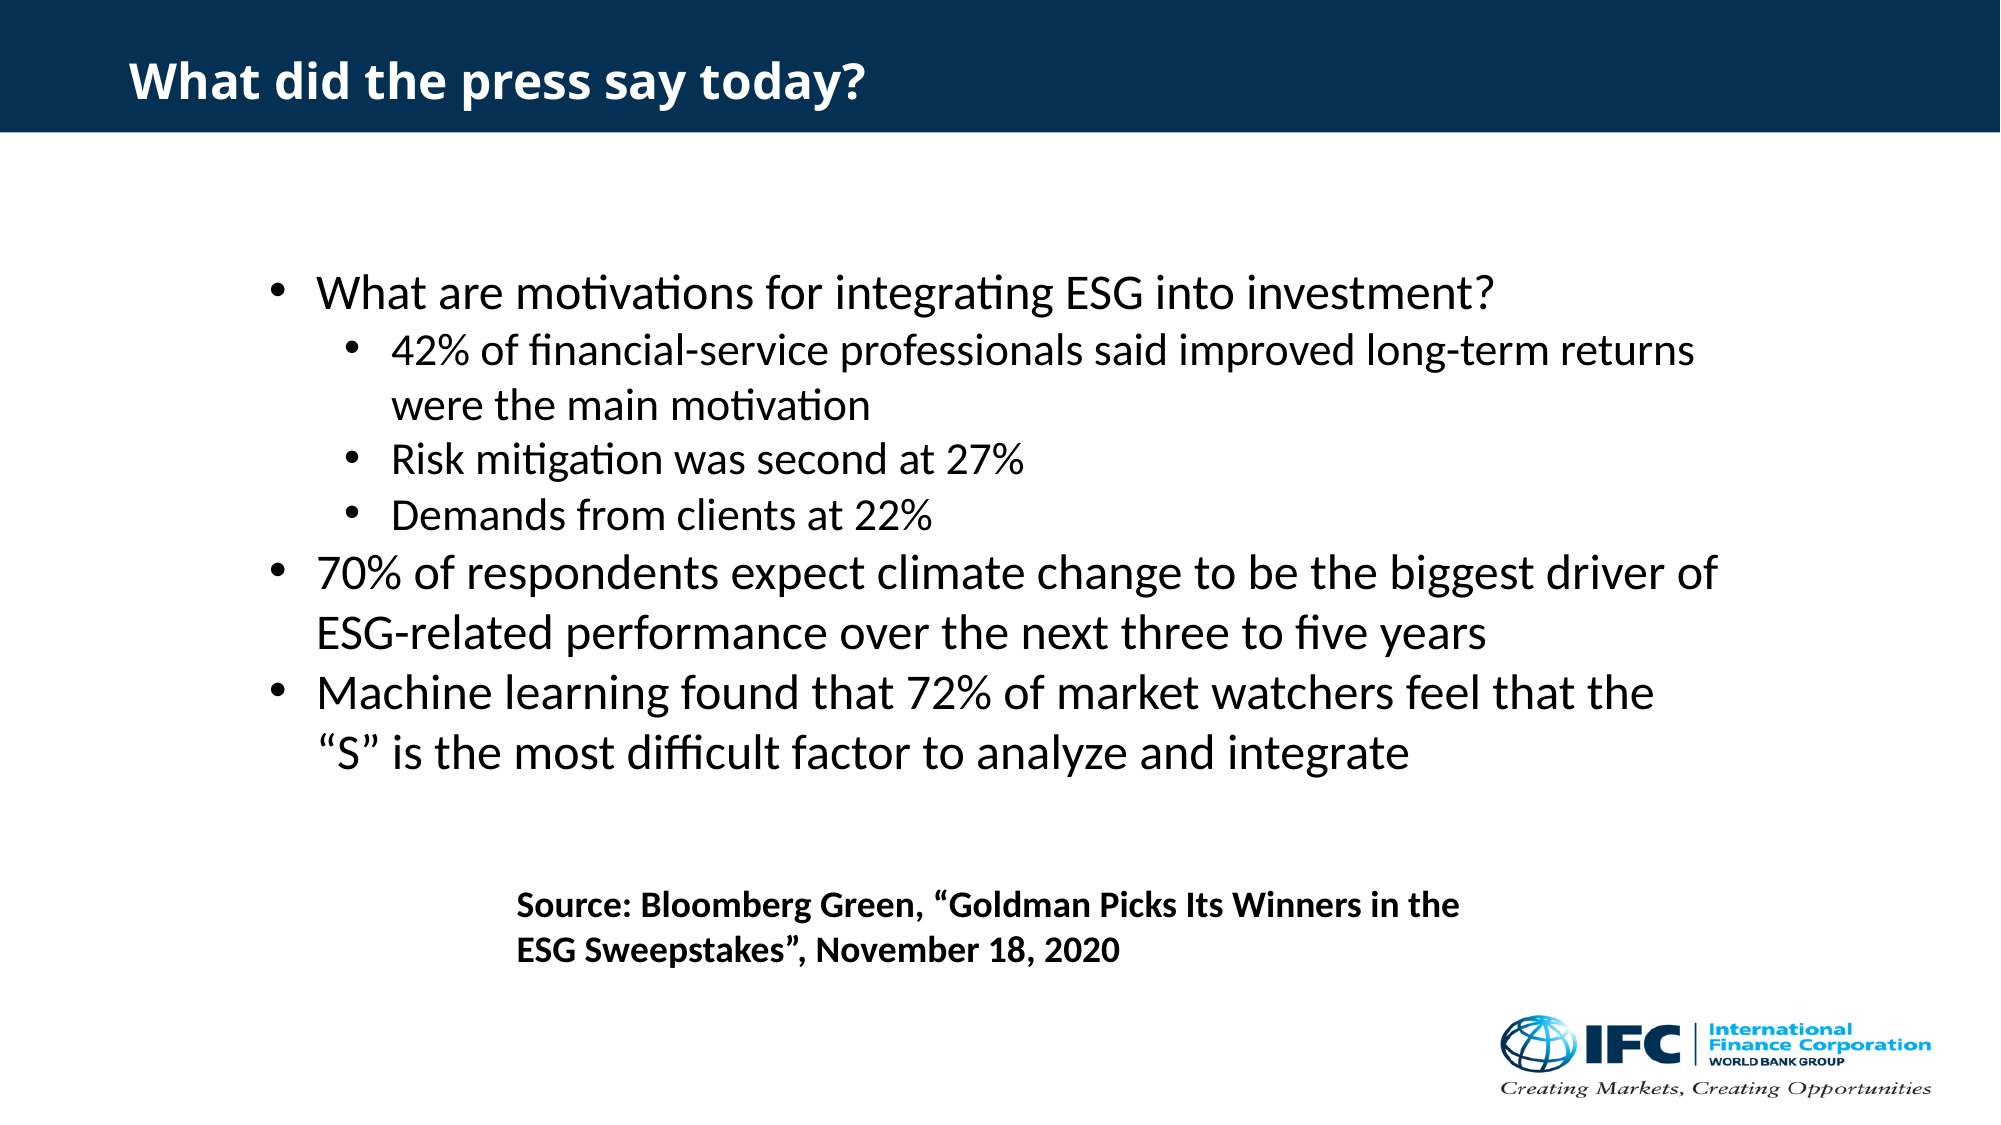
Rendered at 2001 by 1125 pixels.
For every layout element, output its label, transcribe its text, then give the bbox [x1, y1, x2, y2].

text_box Source: Bloomberg Green, “Goldman Picks Its Winners in the ESG Sweepstakes”, November 18, 2020 [501, 872, 1503, 978]
picture [1500, 1015, 1931, 1098]
text_box What are motivations for integrating ESG into investment? 42% of financial-service professionals said improved long-term returns were the main motivation Risk mitigation was second at 27% Demands from clients at 22% 70% of respondents expect climate change to be the biggest driver of ESG-related performance over the next three to five years Machine learning found that 72% of market watchers feel that the “S” is the most difficult factor to analyze and integrate [254, 251, 1746, 787]
picture [1523, 1026, 1536, 1034]
title What did the press say today? [114, 49, 1890, 119]
